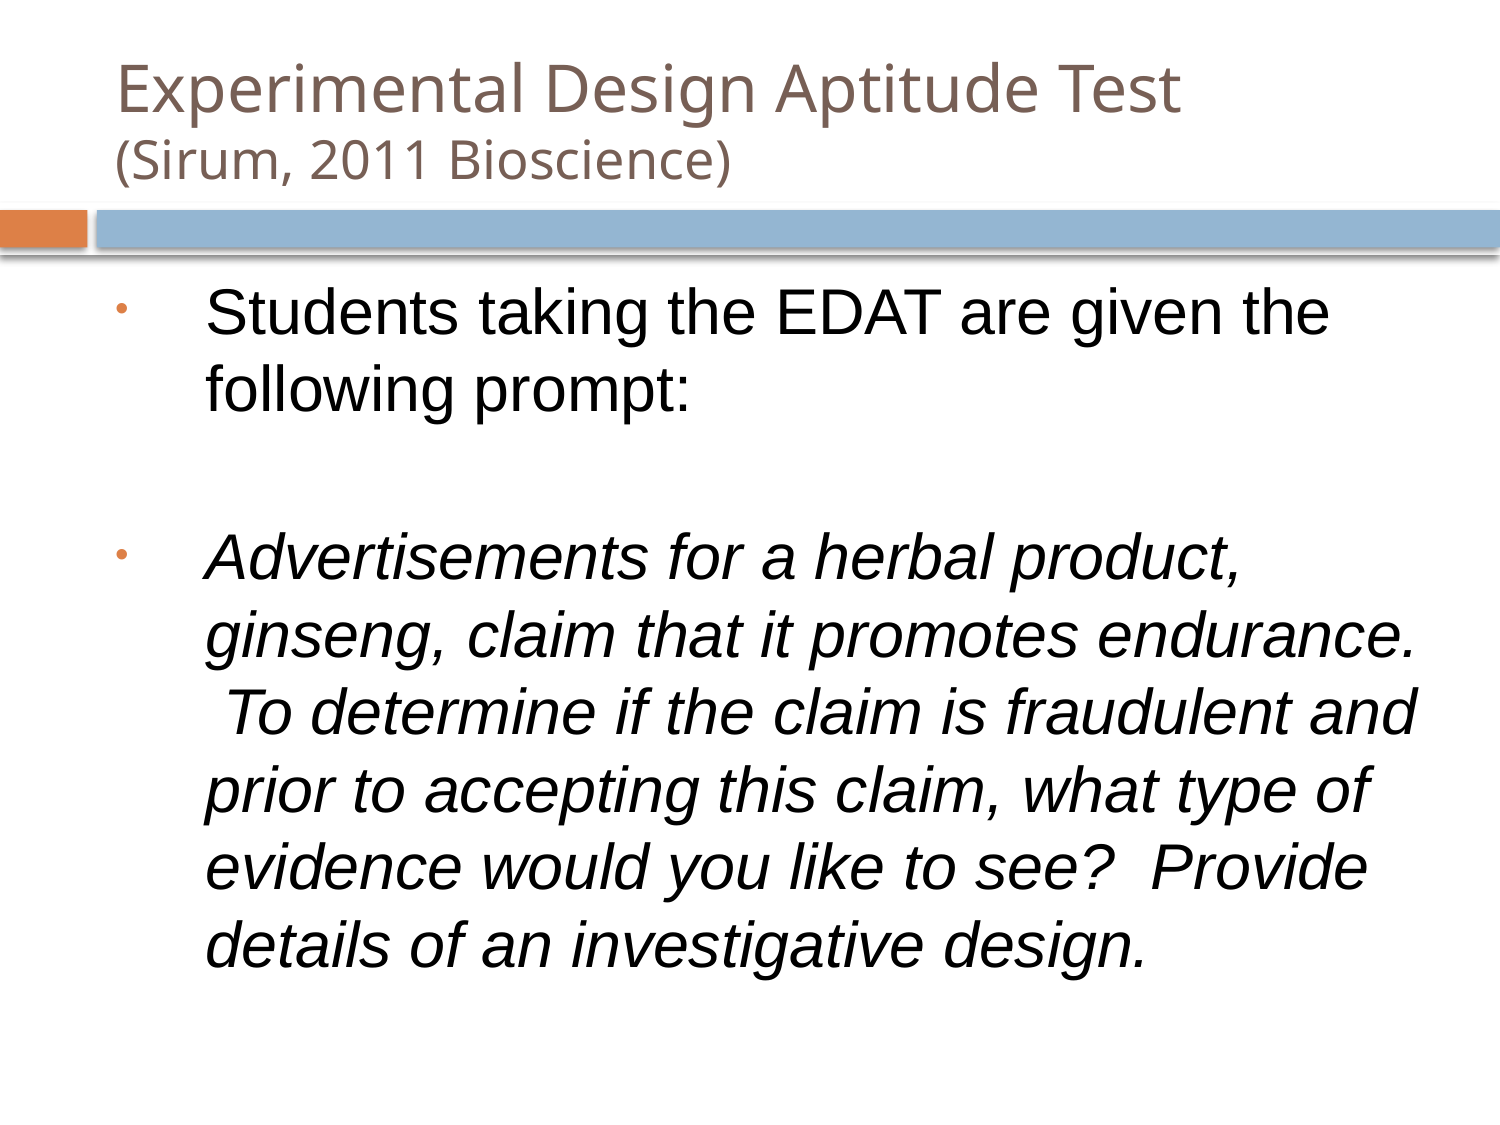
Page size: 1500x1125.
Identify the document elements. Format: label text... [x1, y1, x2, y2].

list Students taking the EDAT are given the following prompt: Advertisements for a herbal product, ginseng, claim that it promotes endurance. To determine if the claim is fraudulent and prior to accepting this claim, what type of evidence would you like to see? Provide details of an investigative design. [100, 262, 1438, 1000]
title Experimental Design Aptitude Test (Sirum, 2011 Bioscience) [100, 37, 1438, 200]
